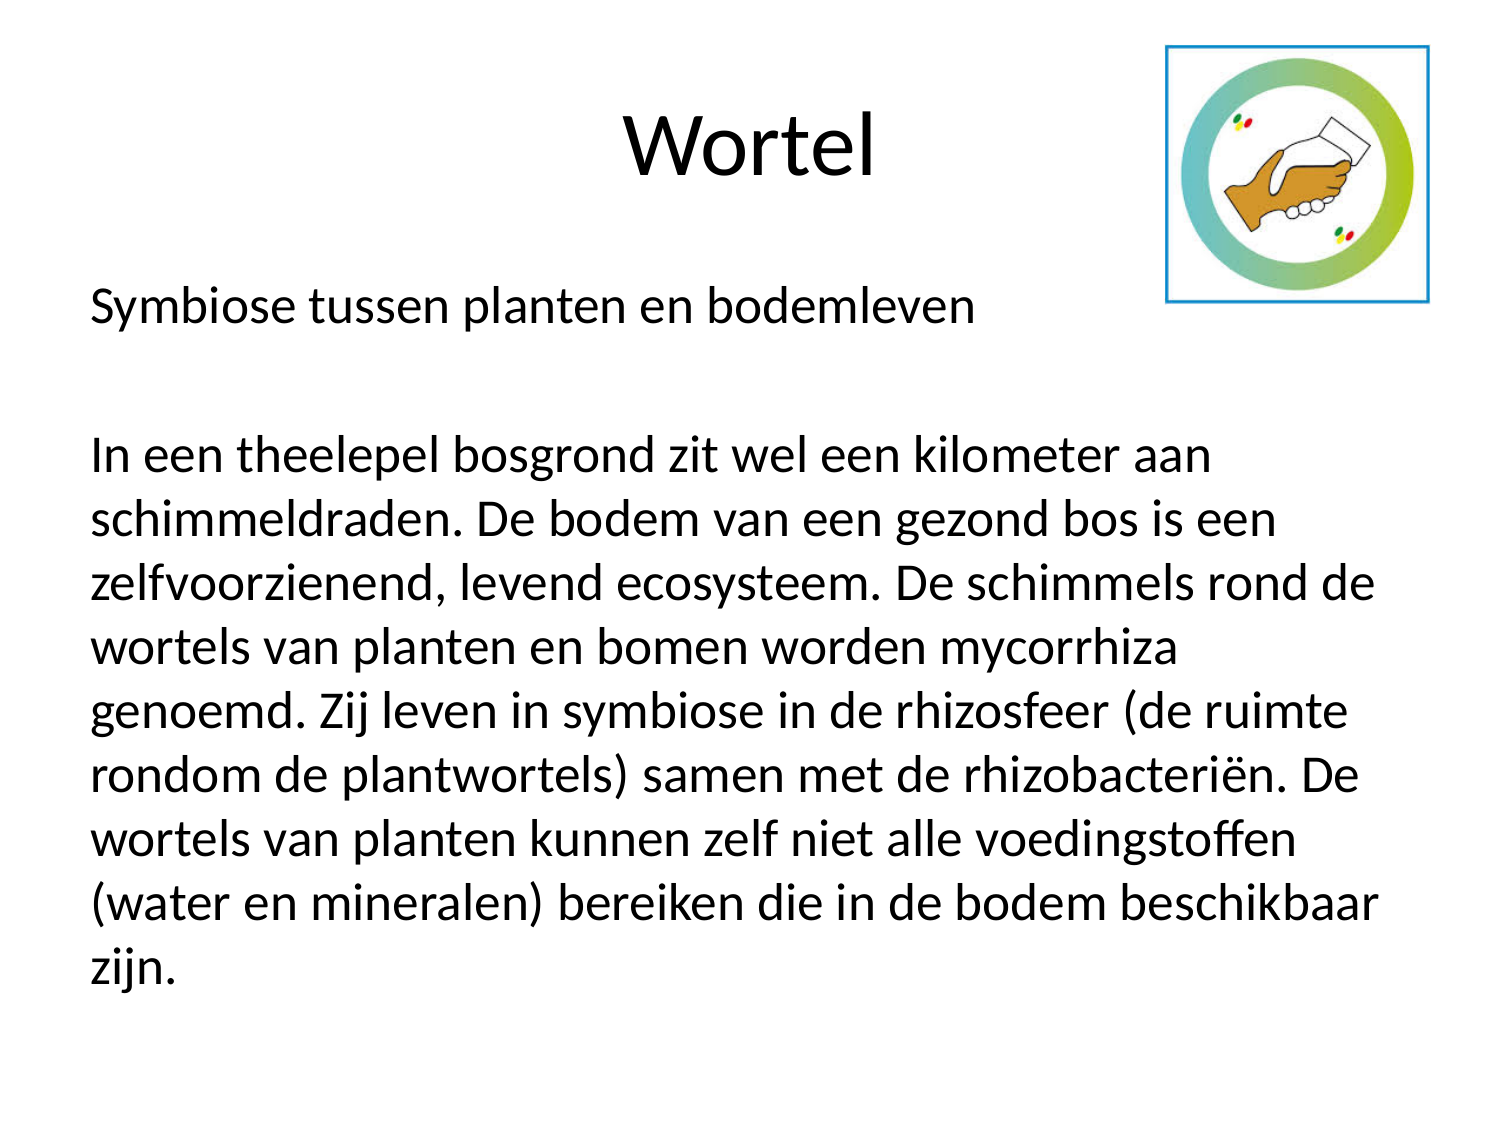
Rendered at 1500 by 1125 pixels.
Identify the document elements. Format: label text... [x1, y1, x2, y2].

title Wortel [75, 45, 1162, 233]
picture [1164, 44, 1431, 306]
list Symbiose tussen planten en bodemleven In een theelepel bosgrond zit wel een kilometer aan schimmeldraden. De bodem van een gezond bos is een zelfvoorzienend, levend ecosysteem. De schimmels rond de wortels van planten en bomen worden mycorrhiza genoemd. Zij leven in symbiose in de rhizosfeer (de ruimte rondom de plantwortels) samen met de rhizobacteriën. De wortels van planten kunnen zelf niet alle voedingstoffen (water en mineralen) bereiken die in de bodem beschikbaar zijn. [75, 262, 1425, 1005]
